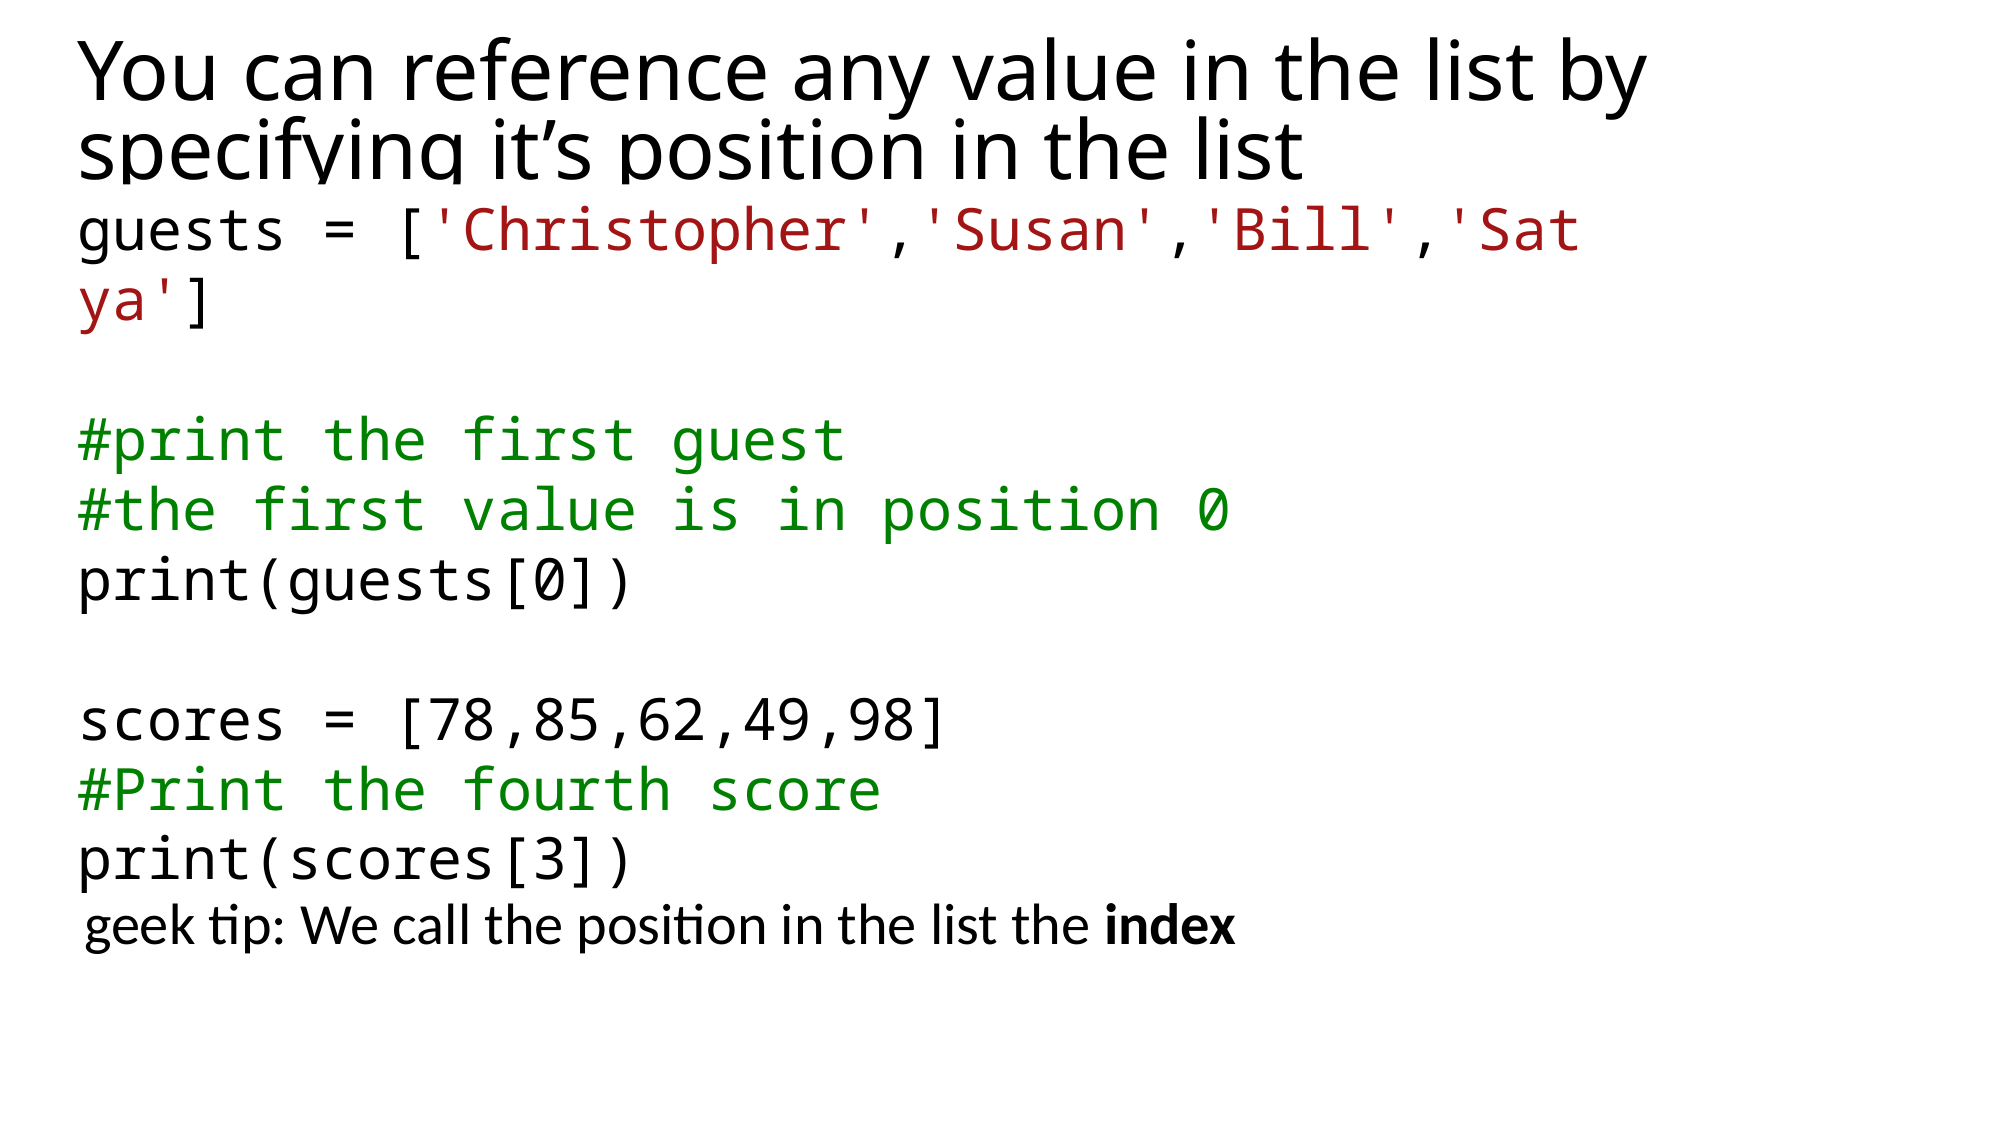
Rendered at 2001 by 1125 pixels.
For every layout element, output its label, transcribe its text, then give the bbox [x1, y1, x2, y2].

title You can reference any value in the list by specifying it’s position in the list [62, 29, 1953, 205]
text_box geek tip: We call the position in the list the index [69, 879, 1252, 964]
list guests = ['Christopher','Susan','Bill','Satya'] #print the first guest #the first value is in position 0 print(guests[0]) scores = [78,85,62,49,98] #Print the fourth score print(scores[3]) [62, 184, 1613, 900]
